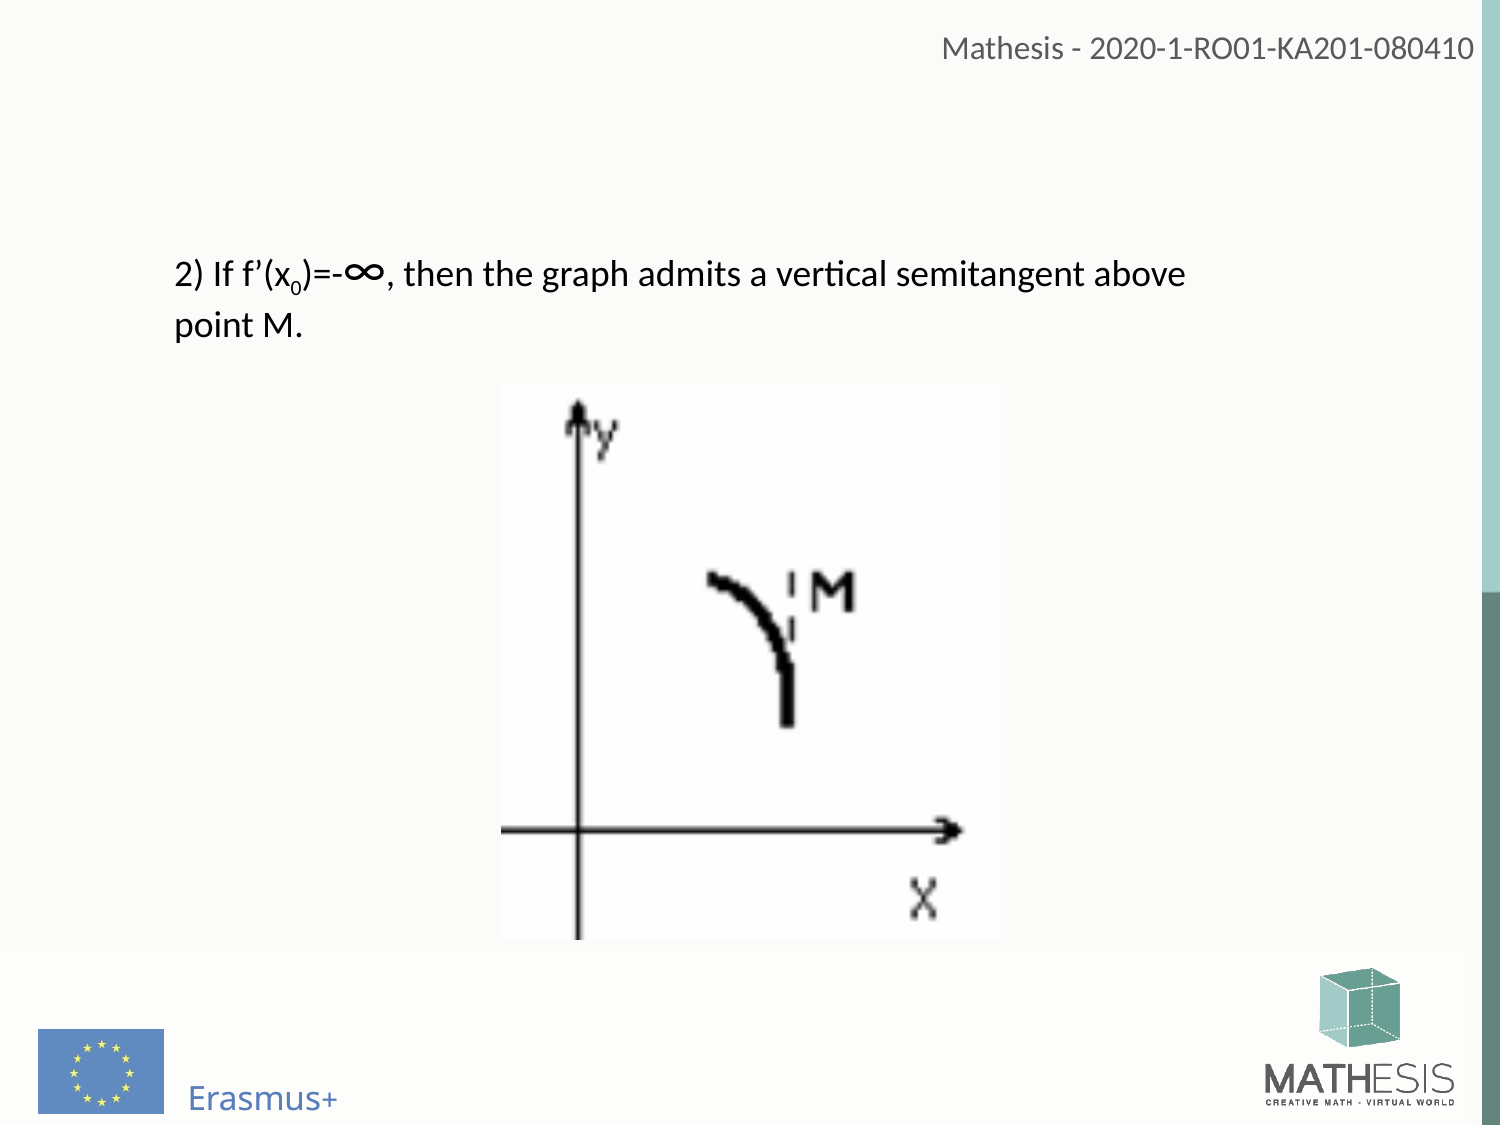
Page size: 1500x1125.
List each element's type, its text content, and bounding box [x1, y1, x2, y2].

text_box 2) If f’(x0)=-∞, then the graph admits a vertical semitangent above point M. [159, 228, 1282, 352]
picture [501, 385, 999, 940]
